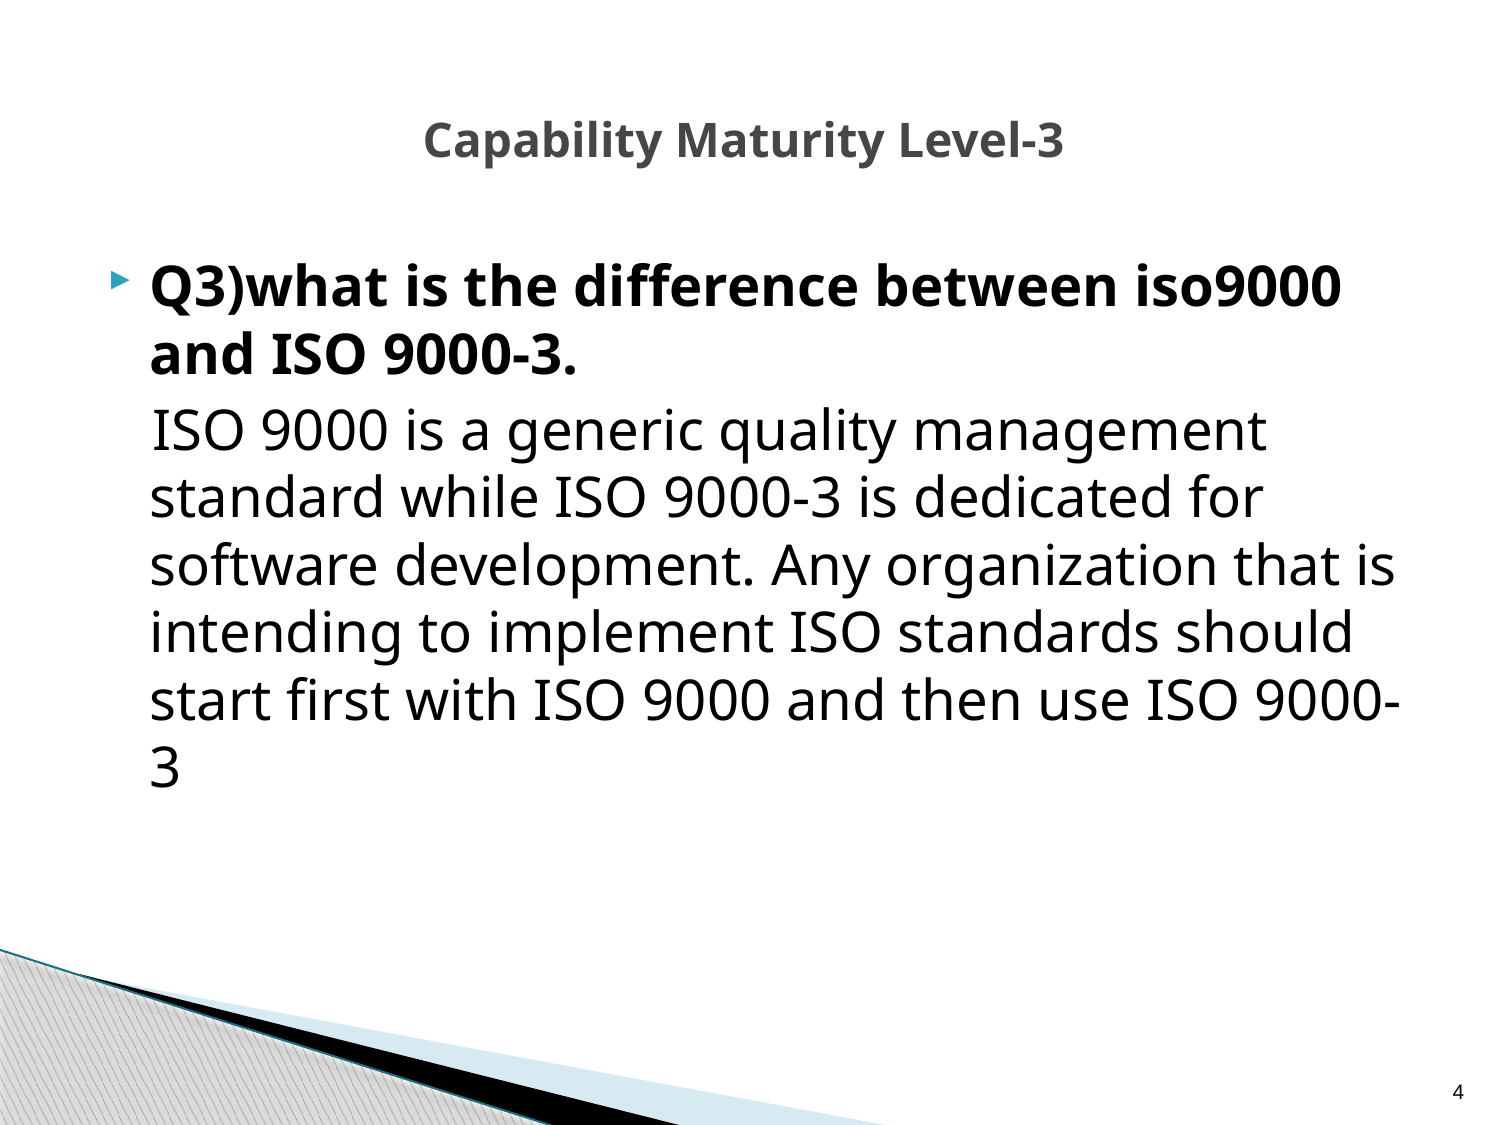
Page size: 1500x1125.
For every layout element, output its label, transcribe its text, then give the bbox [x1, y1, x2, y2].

slide_number 4 [1418, 1051, 1479, 1112]
title Capability Maturity Level-3 [75, 45, 1425, 233]
list Q3)what is the difference between iso9000 and ISO 9000-3. ISO 9000 is a generic quality management standard while ISO 9000-3 is dedicated for software development. Any organization that is intending to implement ISO standards should start first with ISO 9000 and then use ISO 9000-3 [74, 242, 1426, 986]
